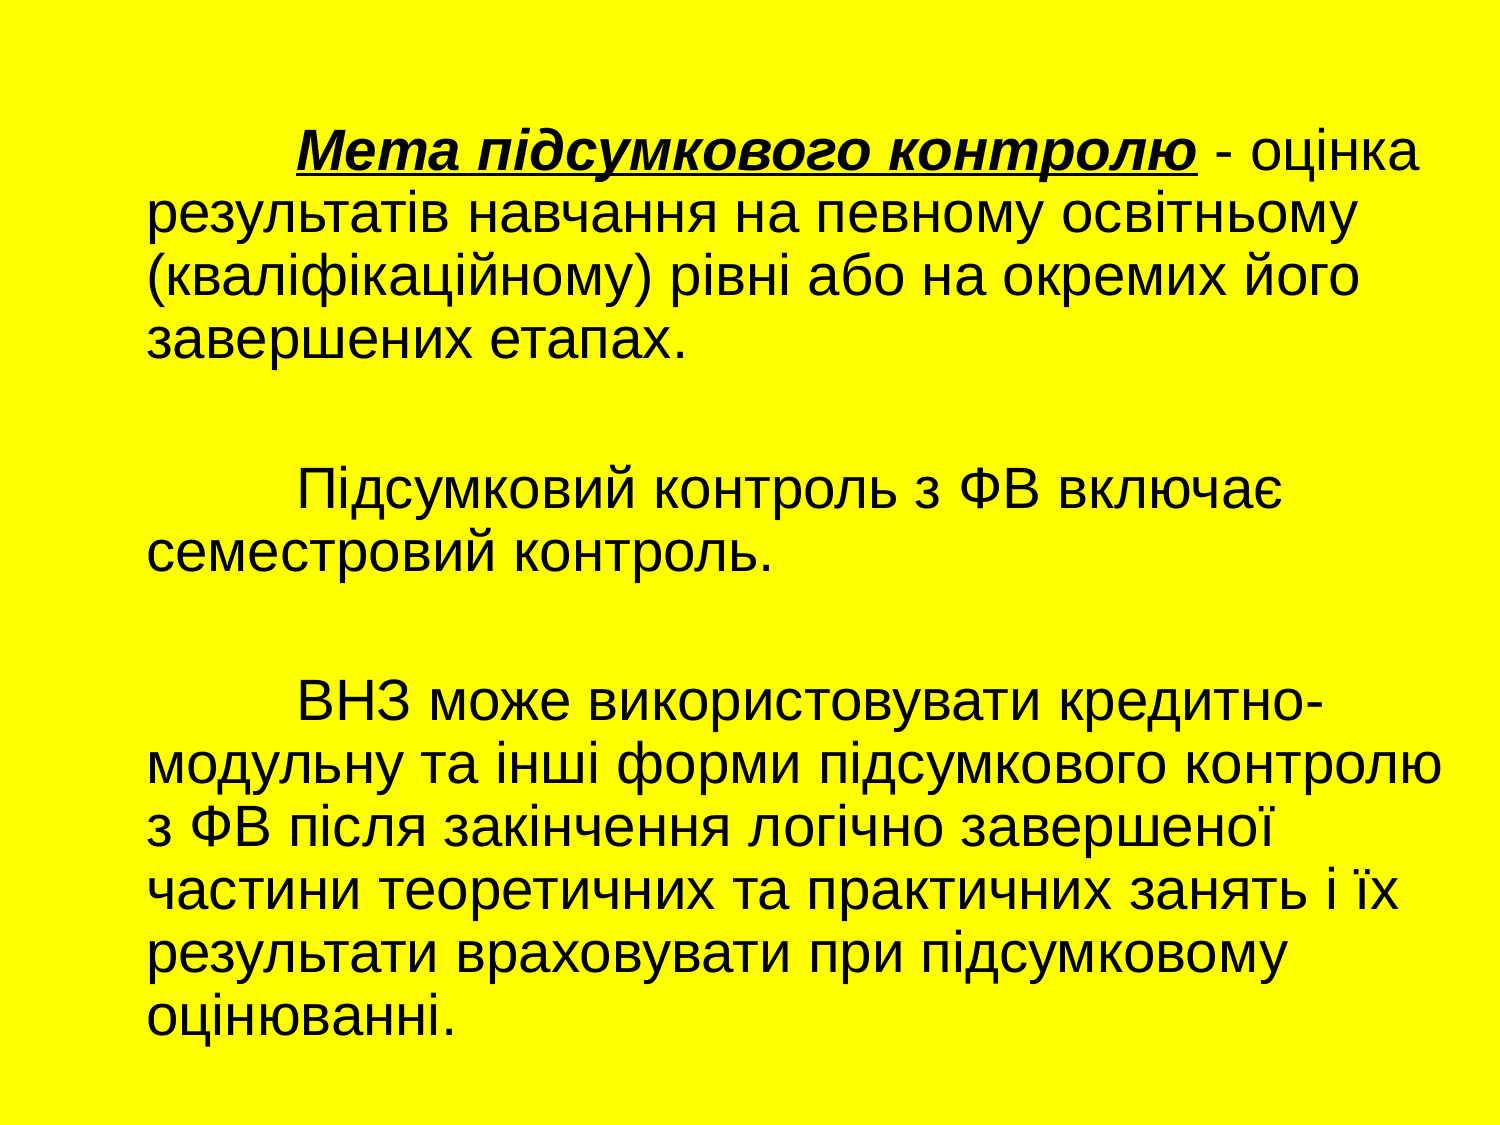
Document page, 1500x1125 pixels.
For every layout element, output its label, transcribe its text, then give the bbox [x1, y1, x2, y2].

list Мета підсумкового контролю - оцінка результатів навчання на певному освітньому (кваліфікаційному) рівні або на окремих його завершених етапах. Підсумковий контроль з ФВ включає семестровий контроль. ВНЗ може використовувати кредитно-модульну та інші форми підсумкового контролю з ФВ після закінчення логічно завершеної частини теоретичних та практичних занять і їх результати враховувати при підсумковому оцінюванні. [75, 37, 1500, 1088]
